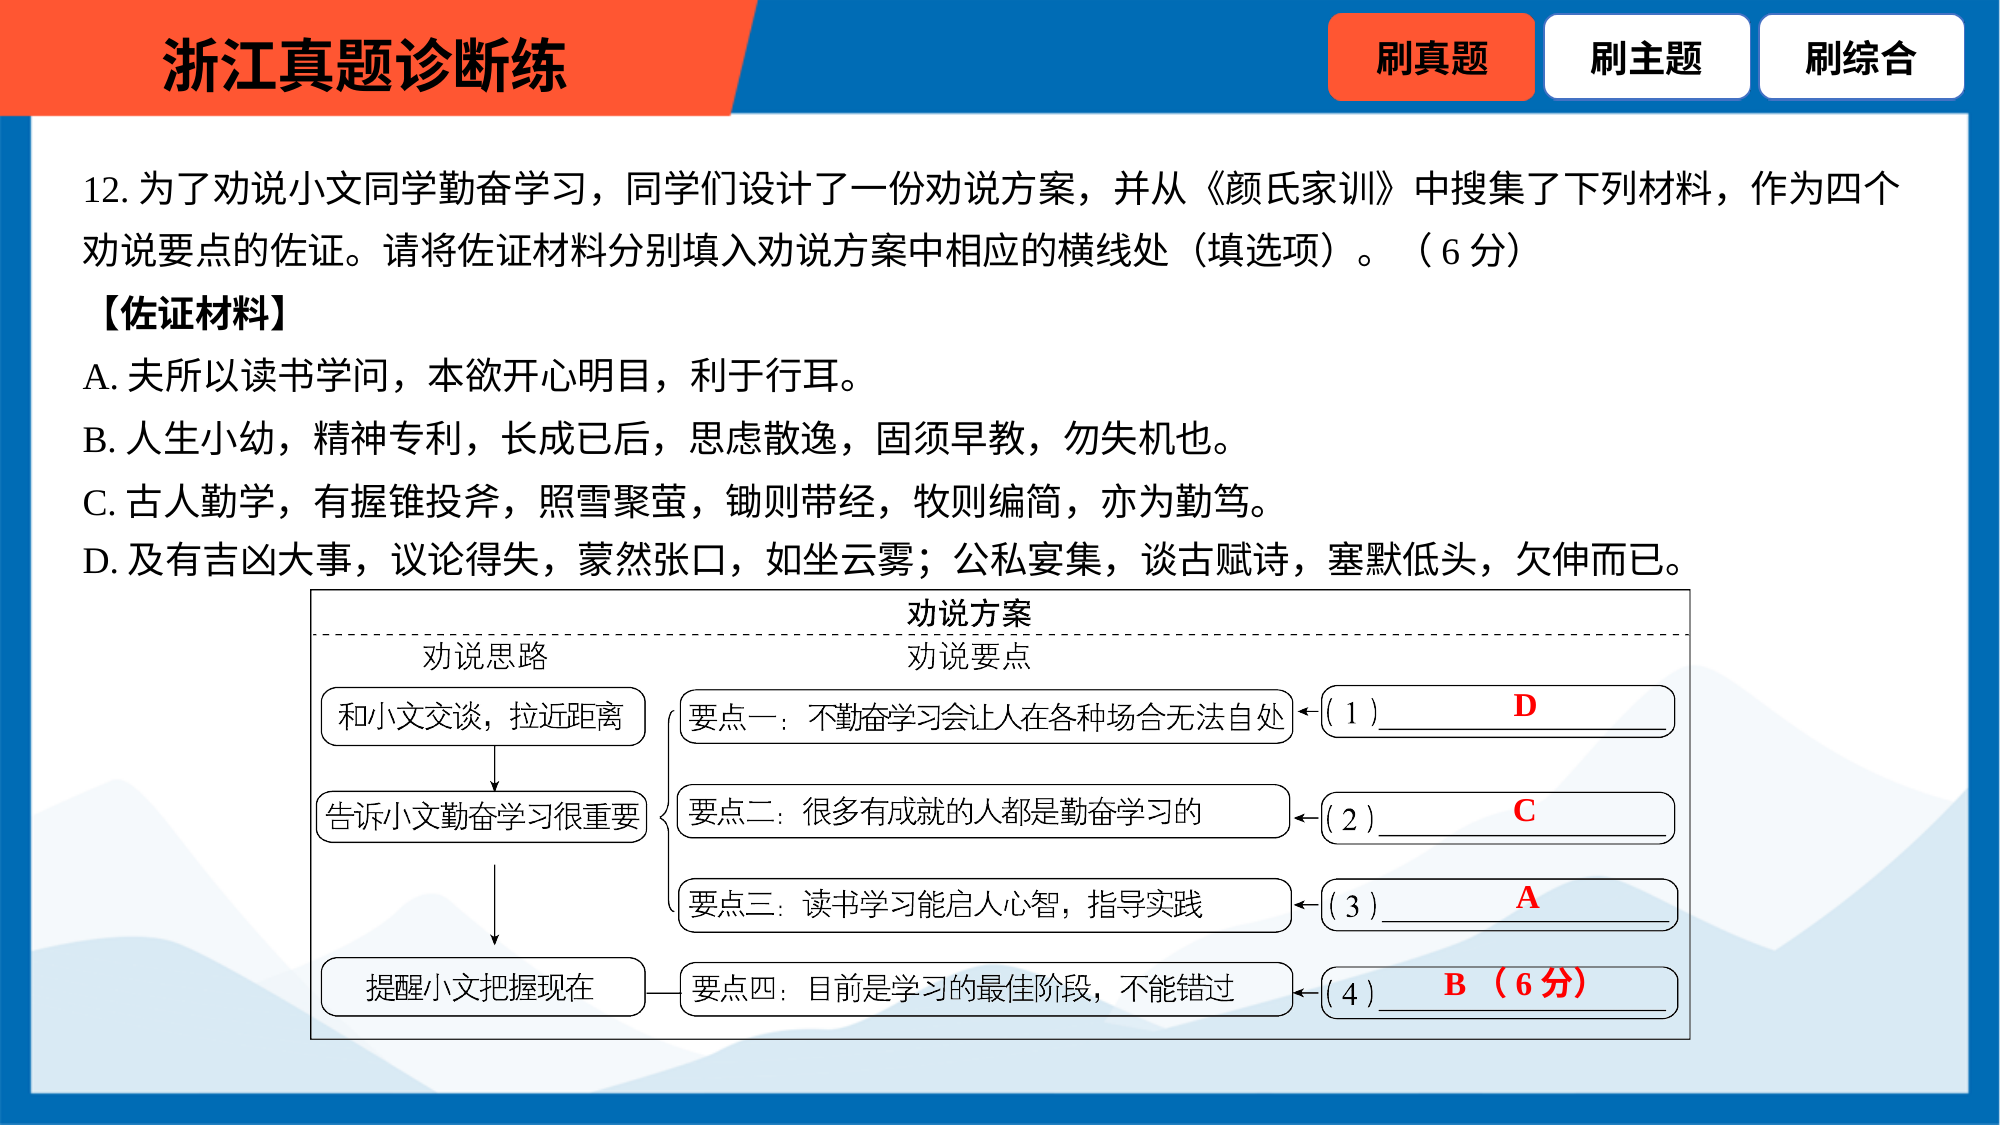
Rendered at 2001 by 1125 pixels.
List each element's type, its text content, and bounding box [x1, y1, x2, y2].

picture [0, 0, 2000, 1125]
text_box 12.为了劝说小文同学勤奋学习，同学们设计了一份劝说方案，并从《颜氏家训》中搜集了下列材料，作为四个 劝说要点的佐证。请将佐证材料分别填入劝说方案中相应的横线处（填选项）。（6分） 【佐证材料】 A.夫所以读书学问，本欲开心明目，利于行耳。 B.人生小幼，精神专利，长成已后，思虑散逸，固须早教，勿失机也。 C.古人勤学，有握锥投斧，照雪聚萤，锄则带经，牧则编简，亦为勤笃。 D.及有吉凶大事，议论得失，蒙然张口，如坐云雾；公私宴集，谈古赋诗，塞默低头，欠伸而已。 [82, 147, 1917, 576]
